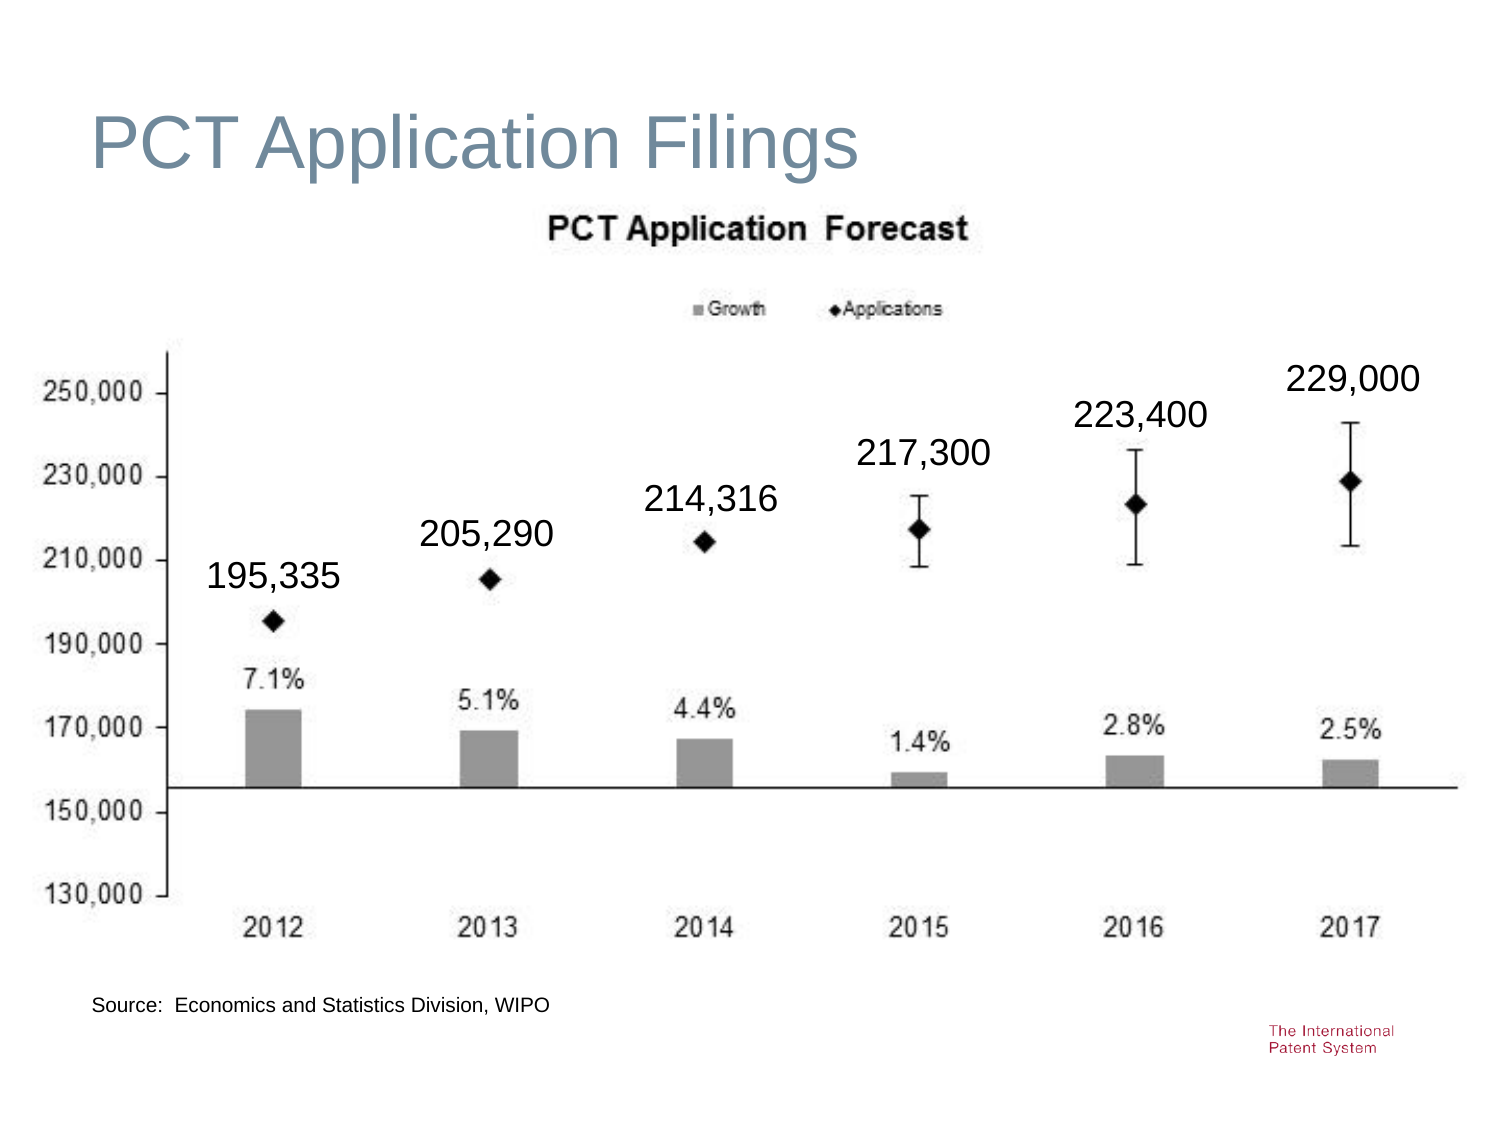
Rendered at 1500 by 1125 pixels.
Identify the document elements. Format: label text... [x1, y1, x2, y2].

title PCT Application Filings [75, 45, 1425, 171]
picture [0, 1, 1500, 1125]
